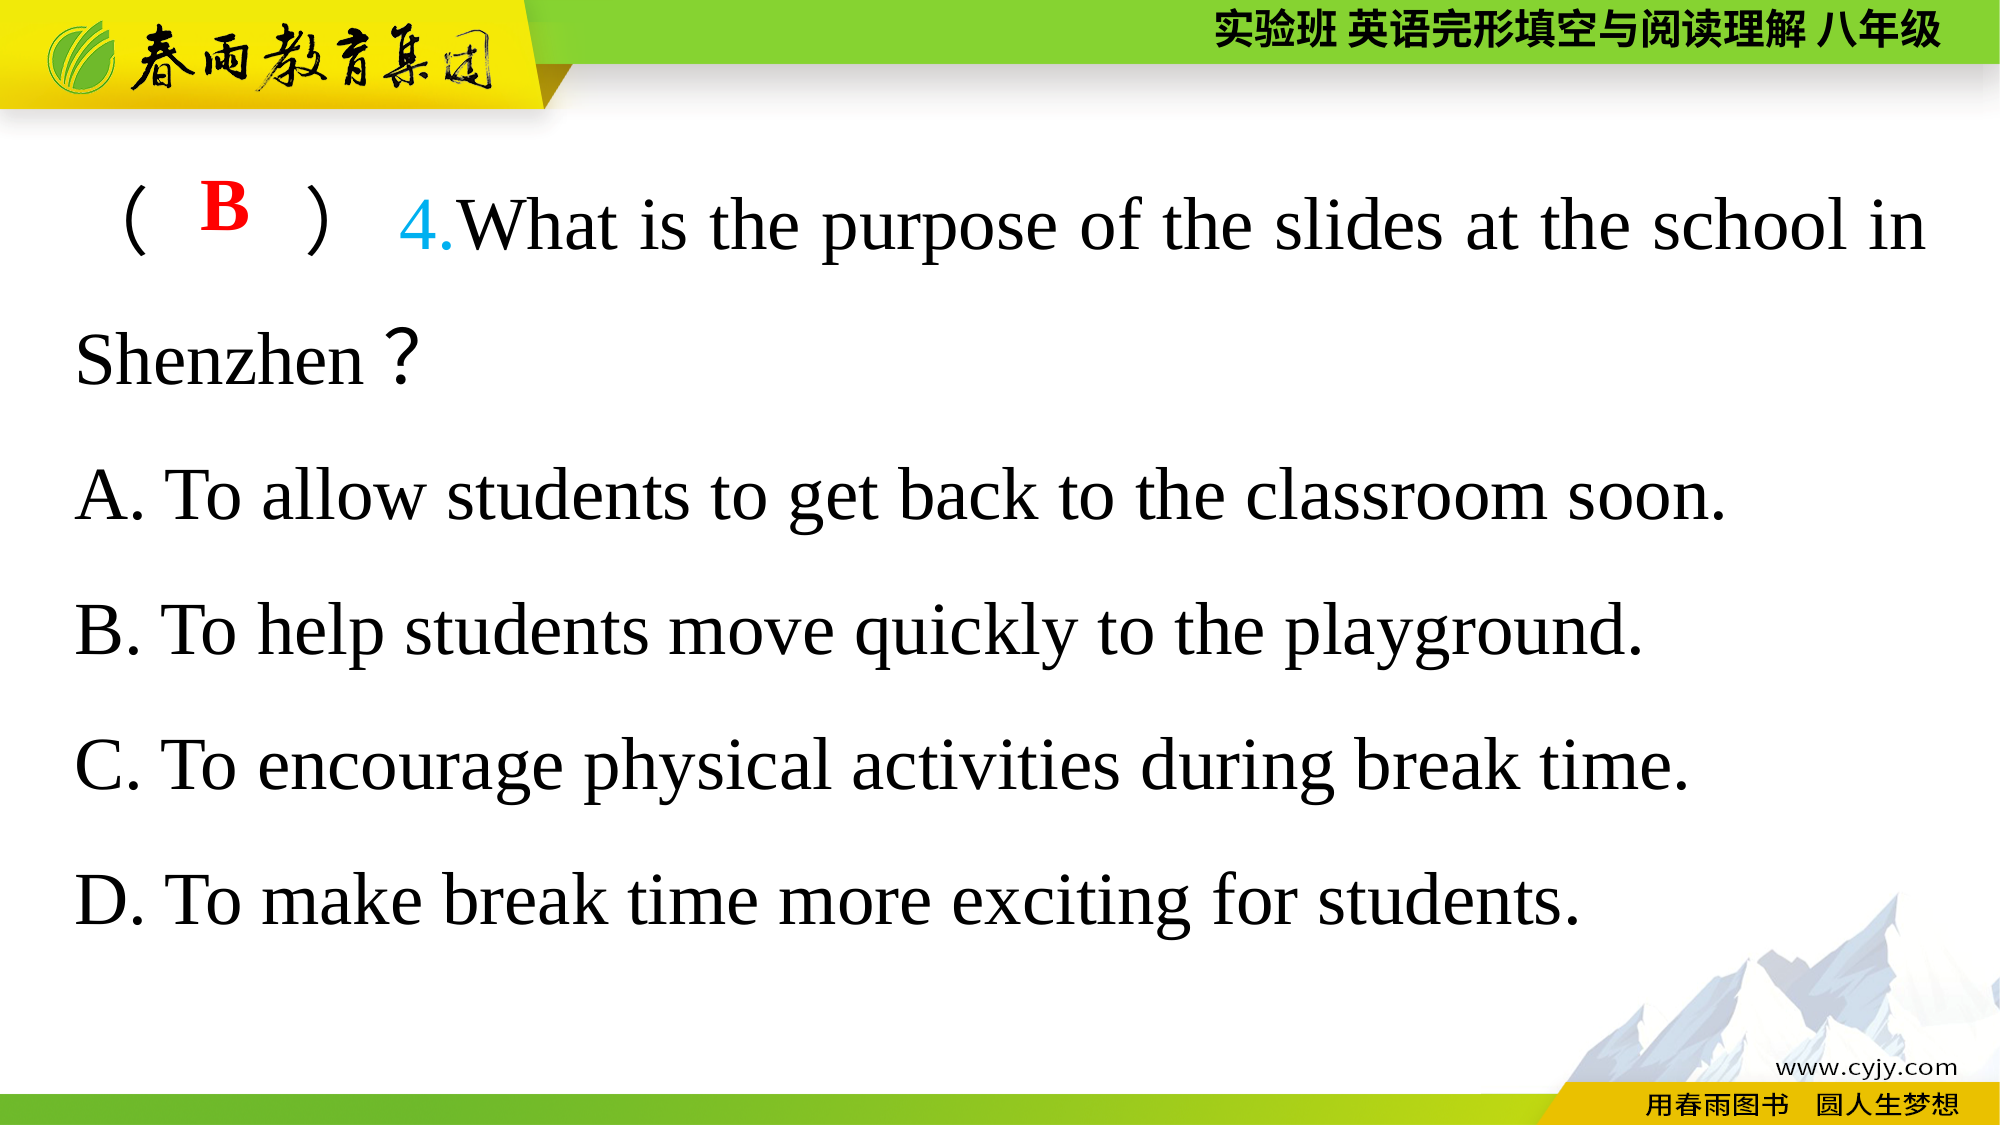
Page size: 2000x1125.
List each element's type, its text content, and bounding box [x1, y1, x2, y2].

list （ ）4.What is the purpose of the slides at the school in Shenzhen？ A. To allow students to get back to the classroom soon. B. To help students move quickly to the playground. C. To encourage physical activities during break time. D. To make break time more exciting for students. [59, 122, 1944, 956]
text_box B [185, 147, 266, 253]
picture [0, 0, 2000, 1125]
